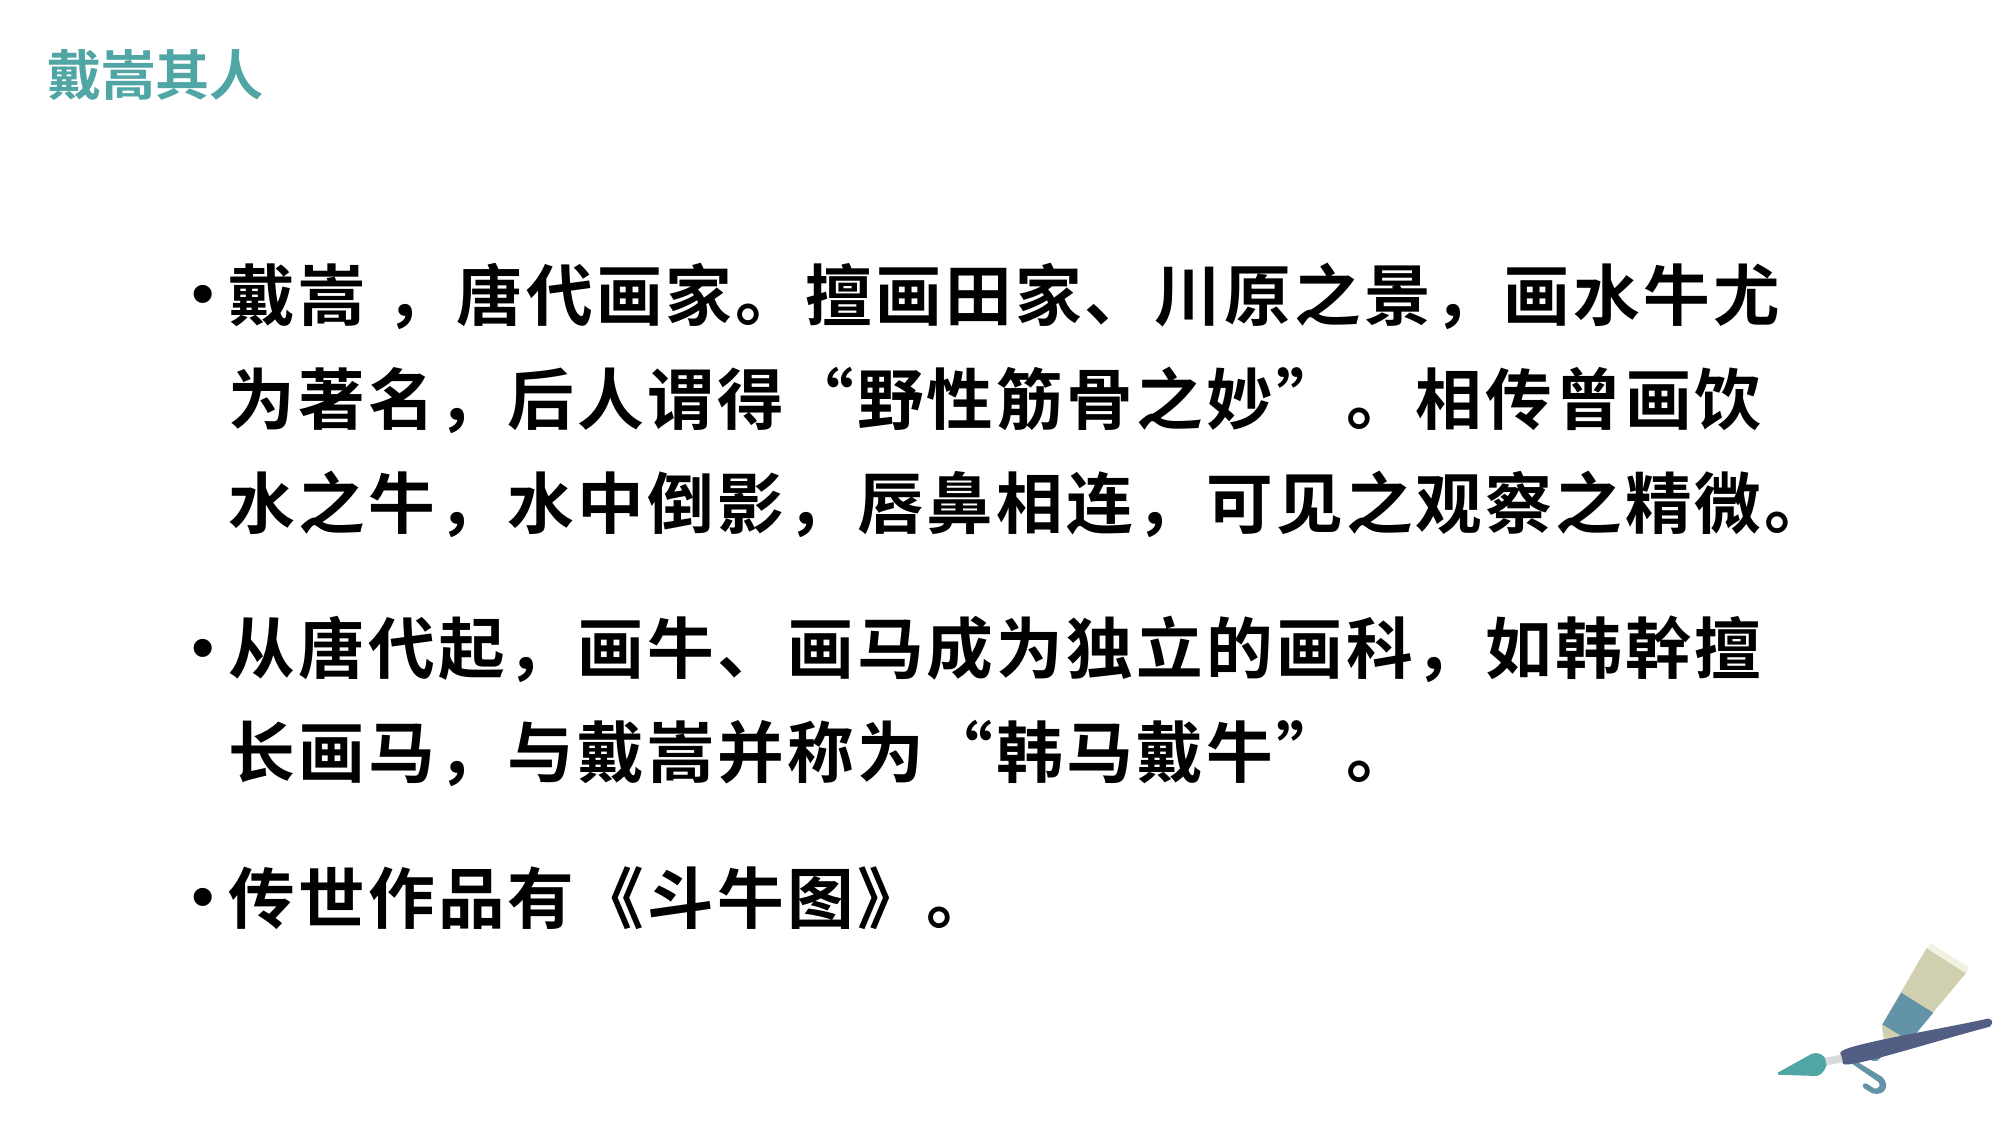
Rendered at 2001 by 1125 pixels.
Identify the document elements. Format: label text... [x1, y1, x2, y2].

text_box 戴嵩其人 [32, 33, 347, 114]
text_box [1811, 945, 1974, 1125]
list 戴嵩 ，唐代画家。擅画田家、川原之景，画水牛尤为著名，后人谓得“野性筋骨之妙”。相传曾画饮水之牛，水中倒影，唇鼻相连，可见之观察之精微。 从唐代起，画牛、画马成为独立的画科，如韩幹擅长画马，与戴嵩并称为“韩马戴牛”。 传世作品有《斗牛图》。 [176, 221, 1804, 965]
